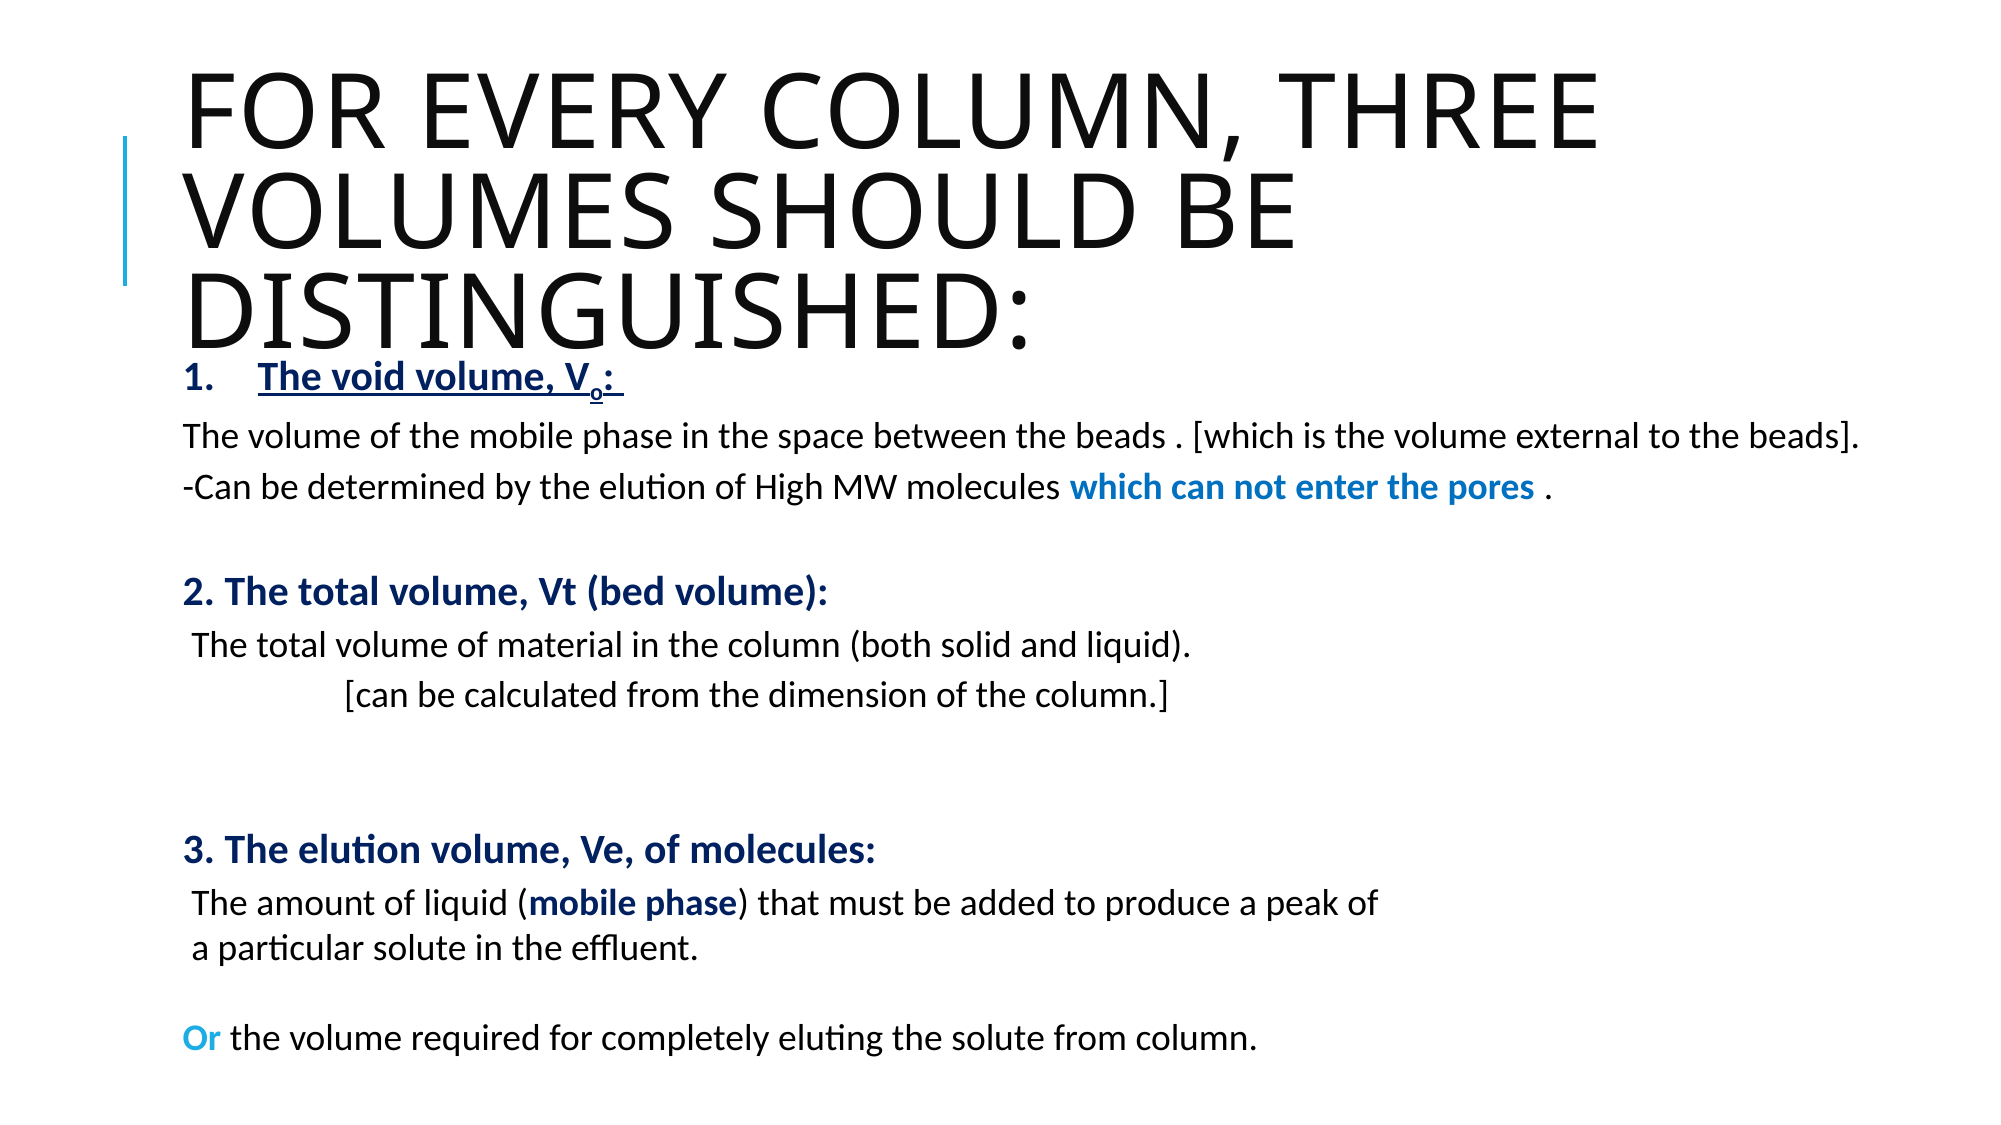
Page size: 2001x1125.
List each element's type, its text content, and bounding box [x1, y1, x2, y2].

text_box The void volume, Vo: The volume of the mobile phase in the space between the beads . [which is the volume external to the beads]. -Can be determined by the elution of High MW molecules which can not enter the pores . 2. The total volume, Vt (bed volume): The total volume of material in the column (both solid and liquid). [can be calculated from the dimension of the column.] 3. The elution volume, Ve, of molecules: The amount of liquid (mobile phase) that must be added to produce a peak of a particular solute in the effluent. Or the volume required for completely eluting the solute from column. [167, 290, 1952, 1111]
title For every column, three volumes should be distinguished: [168, 96, 1763, 342]
